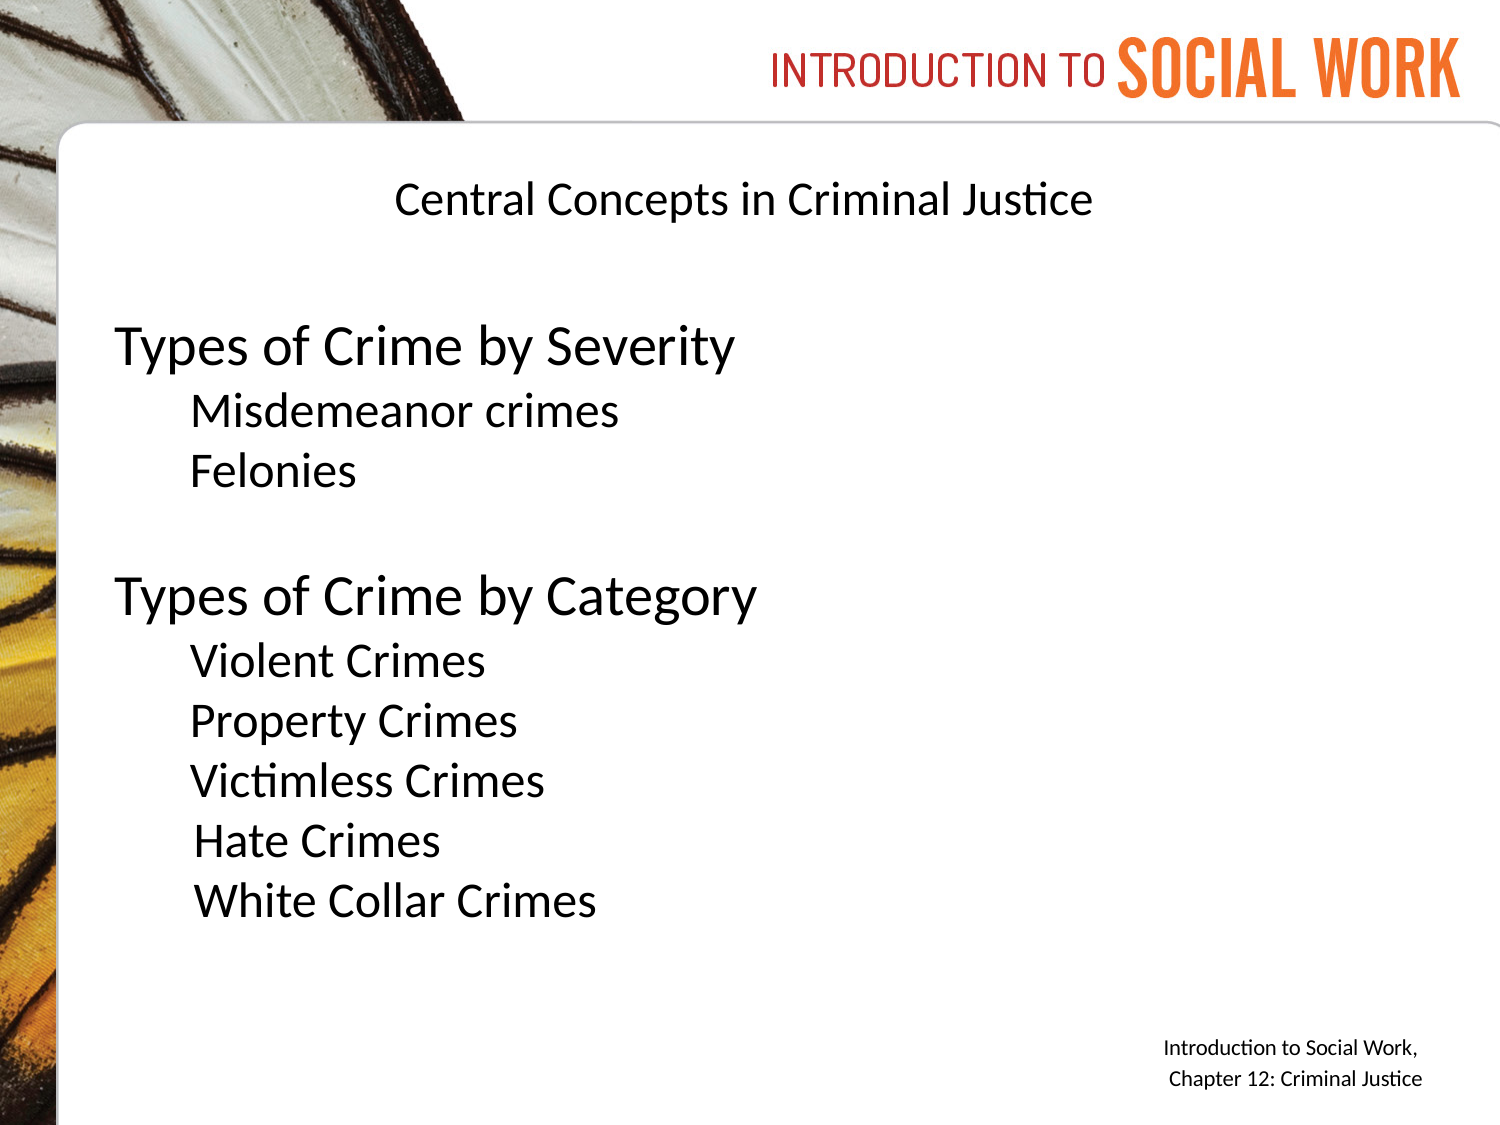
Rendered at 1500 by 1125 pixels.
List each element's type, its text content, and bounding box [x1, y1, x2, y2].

text_box [99, 274, 1438, 1010]
text_box Types of Crime by Severity Misdemeanor crimes Felonies Types of Crime by Category Violent Crimes Property Crimes Victimless Crimes Hate Crimes White Collar Crimes [99, 299, 1425, 935]
list Introduction to Social Work, Chapter 12: Criminal Justice [1037, 1025, 1438, 1100]
picture [0, 0, 1500, 1125]
title Central Concepts in Criminal Justice [75, 99, 1425, 288]
